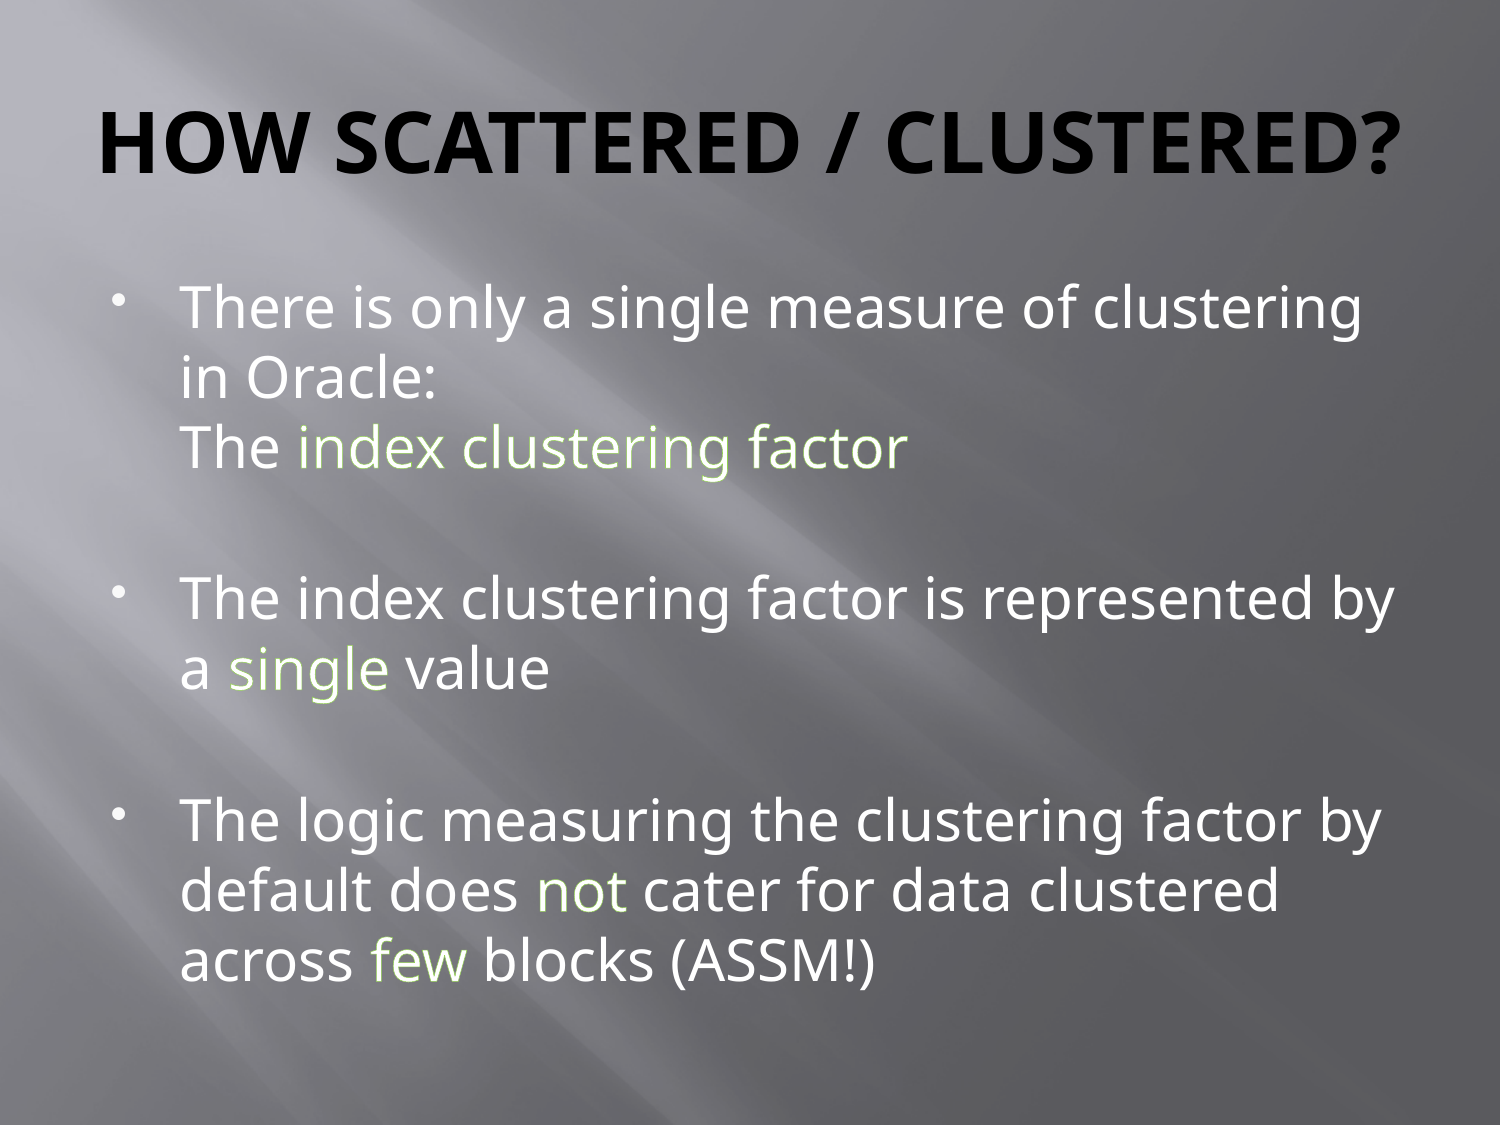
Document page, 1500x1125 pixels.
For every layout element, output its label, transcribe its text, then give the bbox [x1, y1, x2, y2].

title HOW SCATTERED / CLUSTERED? [75, 45, 1425, 233]
list There is only a single measure of clustering in Oracle: The index clustering factor The index clustering factor is represented by a single value The logic measuring the clustering factor by default does not cater for data clustered across few blocks (ASSM!) [75, 262, 1425, 1035]
